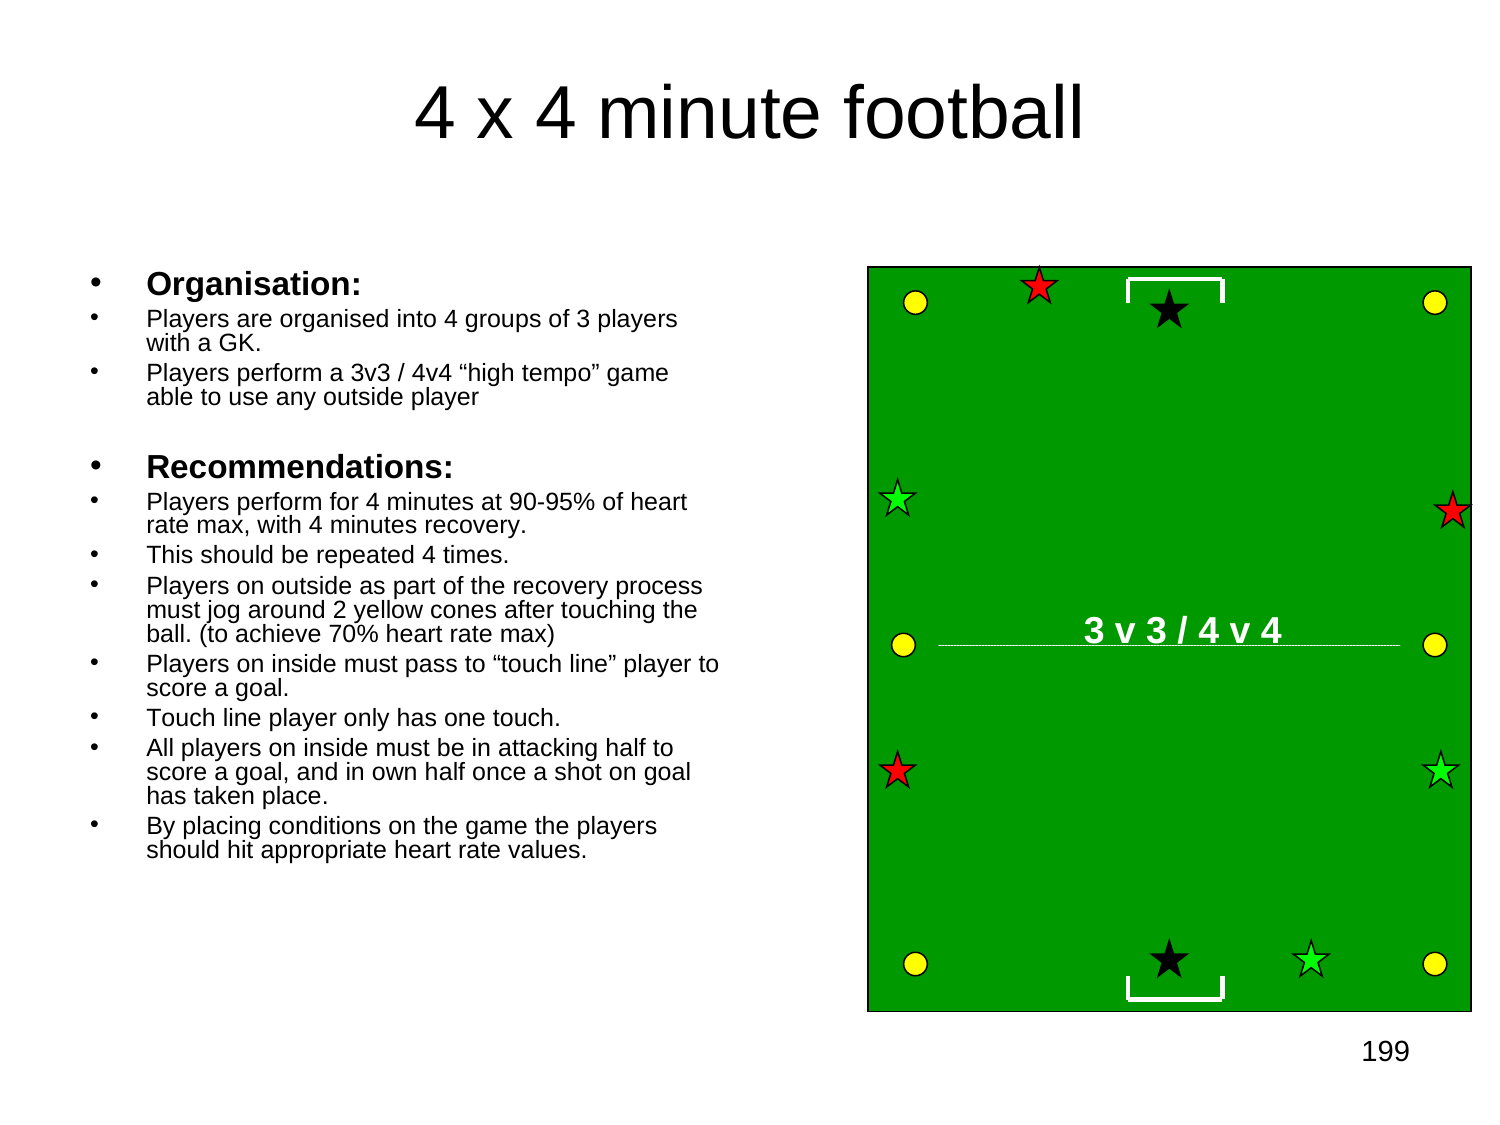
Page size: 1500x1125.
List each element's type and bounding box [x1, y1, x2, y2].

title [75, 45, 1425, 173]
text_box [1074, 1024, 1425, 1103]
text_box [868, 267, 1471, 1012]
list [75, 262, 738, 1005]
